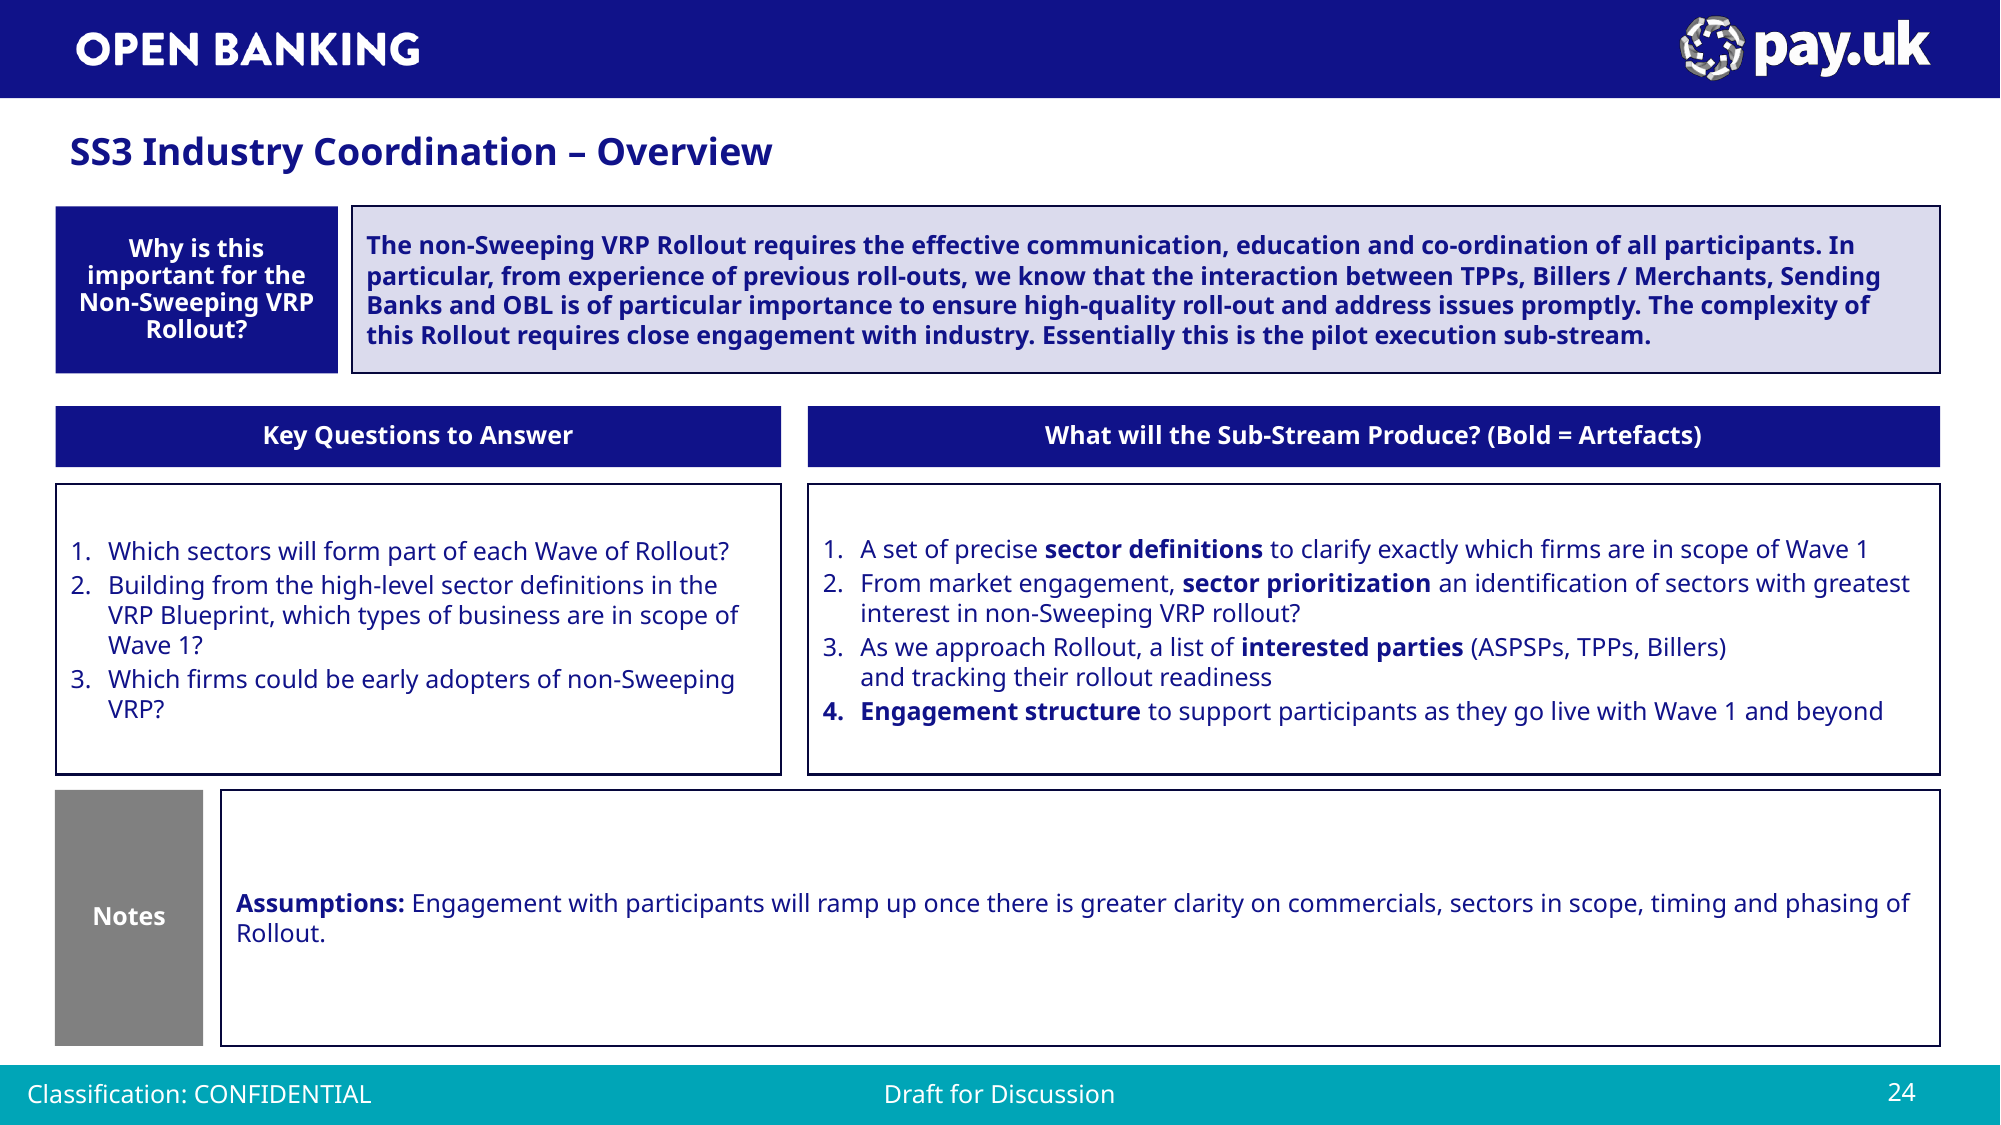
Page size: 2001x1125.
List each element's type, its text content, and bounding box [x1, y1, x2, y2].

text_box What will the Sub-Stream Produce? (Bold = Artefacts) [807, 405, 1941, 468]
picture [1670, 1, 1939, 87]
text_box Classification: CONFIDENTIAL [1, 1063, 399, 1124]
text_box Notes [54, 789, 204, 1047]
text_box Which sectors will form part of each Wave of Rollout? Building from the high-level sector definitions in the VRP Blueprint, which types of business are in scope of Wave 1? Which firms could be early adopters of non-Sweeping VRP? [55, 483, 782, 776]
footer Draft for Discussion [662, 1064, 1338, 1124]
text_box Key Questions to Answer [55, 405, 782, 468]
text_box The non-Sweeping VRP Rollout requires the effective communication, education and co-ordination of all participants. In particular, from experience of previous roll-outs, we know that the interaction between TPPs, Billers / Merchants, Sending Banks and OBL is of particular importance to ensure high-quality roll-out and address issues promptly. The complexity of this Rollout requires close engagement with industry. Essentially this is the pilot execution sub-stream. [351, 205, 1941, 374]
picture [43, 0, 452, 99]
text_box Assumptions: Engagement with participants will ramp up once there is greater clarity on commercials, sectors in scope, timing and phasing of Rollout. [220, 789, 1941, 1047]
slide_number 24 [1412, 1064, 1932, 1124]
title SS3 Industry Coordination – Overview [54, 125, 1629, 207]
list Why is this important for the Non-Sweeping VRP Rollout? [55, 205, 339, 374]
text_box A set of precise sector definitions to clarify exactly which firms are in scope of Wave 1 From market engagement, sector prioritization an identification of sectors with greatest interest in non-Sweeping VRP rollout? As we approach Rollout, a list of interested parties (ASPSPs, TPPs, Billers) and tracking their rollout readiness Engagement structure to support participants as they go live with Wave 1 and beyond [807, 483, 1941, 776]
